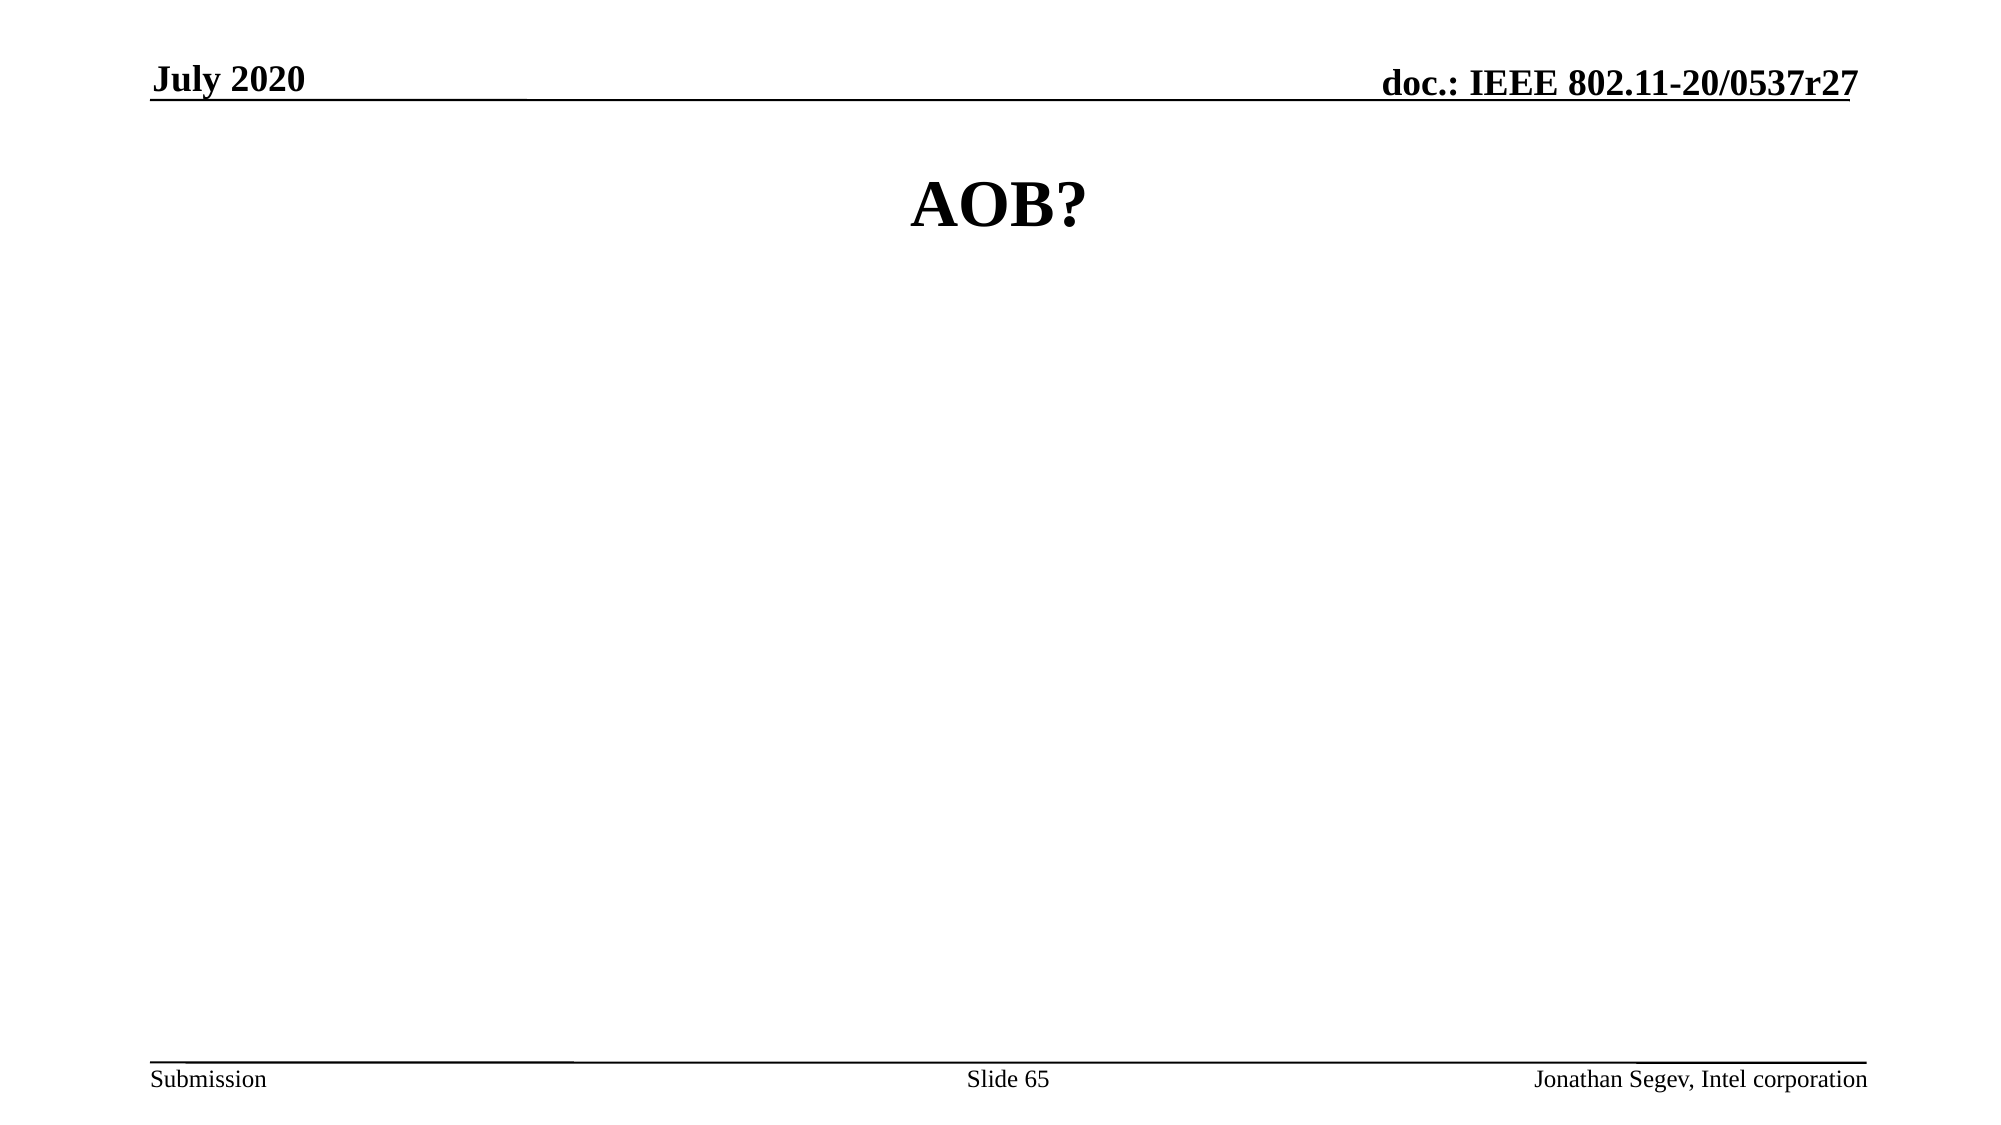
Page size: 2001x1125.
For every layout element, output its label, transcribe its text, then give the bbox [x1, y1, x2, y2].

title AOB? [149, 112, 1850, 288]
slide_number Slide 65 [950, 1061, 1067, 1123]
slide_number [152, 54, 563, 100]
footer Jonathan Segev, Intel corporation [1171, 1061, 1869, 1093]
